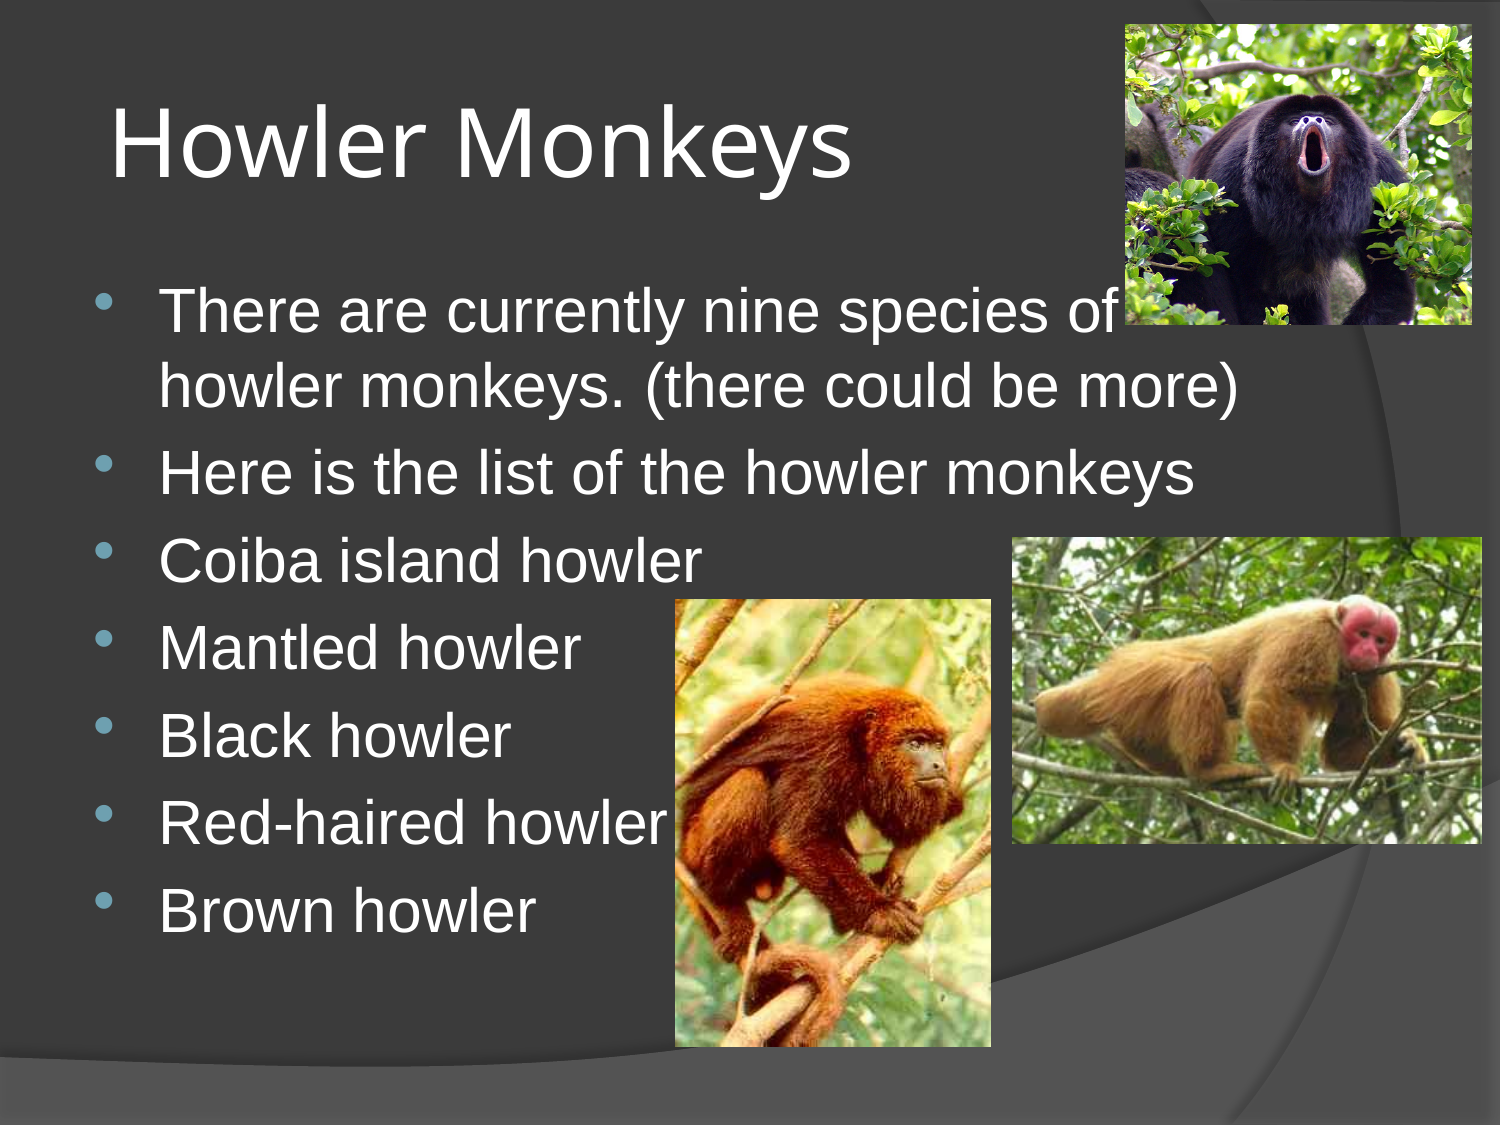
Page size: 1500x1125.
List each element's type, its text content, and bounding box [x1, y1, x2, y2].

title Howler Monkeys [75, 45, 1115, 233]
picture [1012, 537, 1482, 844]
picture [1124, 24, 1472, 326]
list There are currently nine species of howler monkeys. (there could be more) Here is the list of the howler monkeys Coiba island howler Mantled howler Black howler Red-haired howler Brown howler [75, 262, 1300, 1100]
picture [674, 599, 991, 1048]
